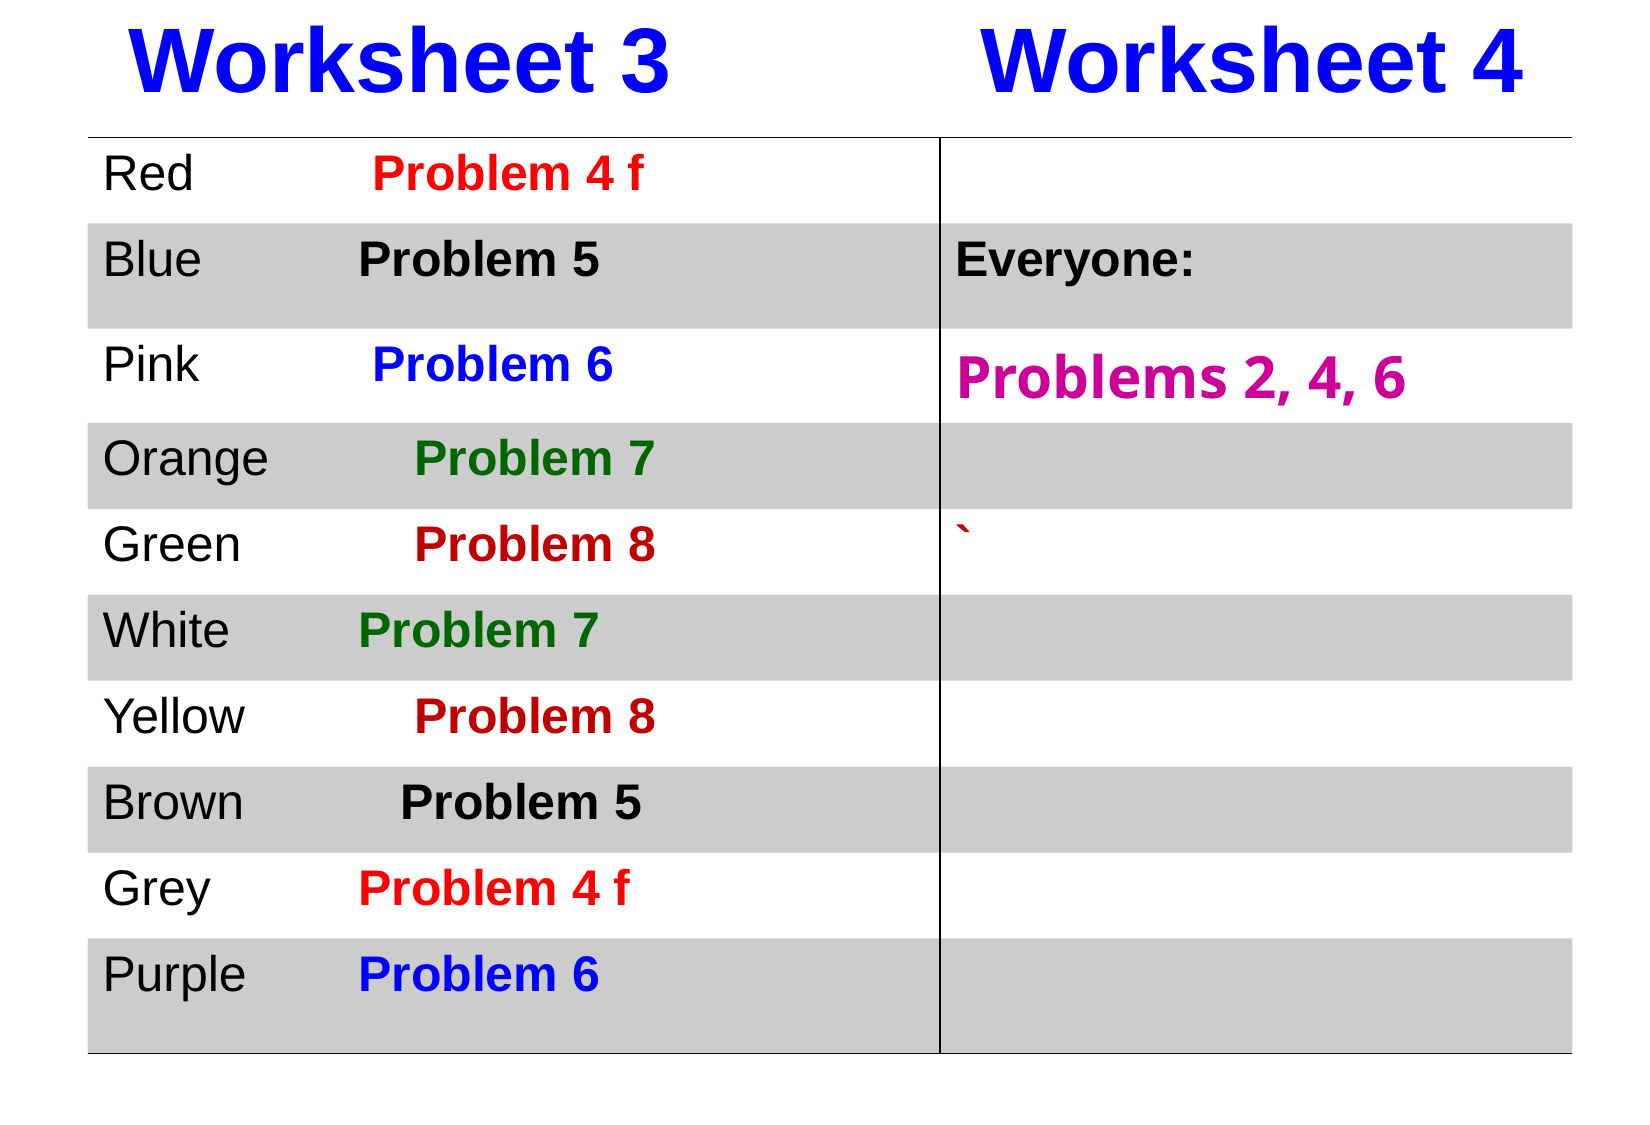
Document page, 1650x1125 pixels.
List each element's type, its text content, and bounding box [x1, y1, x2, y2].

table_header Red [88, 138, 343, 223]
table_cell Problem 5 [343, 223, 939, 329]
table_cell [941, 767, 1572, 853]
table_cell [941, 853, 1572, 938]
table_cell Purple [88, 938, 343, 1053]
table_cell Problem 8 [343, 509, 939, 595]
table_cell Blue [88, 223, 343, 329]
table_cell Yellow [88, 681, 343, 767]
table_cell Problem 5 [343, 767, 939, 853]
table_cell Grey [88, 853, 343, 938]
table_cell [941, 938, 1572, 1053]
table_cell Everyone: [941, 223, 1572, 329]
table_cell ` [941, 509, 1572, 595]
table_cell Problem 6 [343, 329, 939, 423]
table_cell Brown [88, 767, 343, 853]
table_cell [941, 595, 1572, 681]
table_cell Green [88, 509, 343, 595]
table_cell Problem 7 [343, 423, 939, 509]
table_header [941, 138, 1572, 223]
table_cell [941, 423, 1572, 509]
table_cell Pink [88, 329, 343, 423]
table_cell [941, 681, 1572, 767]
title Worksheet 3 Worksheet 4 [87, 1, 1650, 110]
table_cell Problem 4 f [343, 853, 939, 938]
table_header Problem 4 f [343, 138, 939, 223]
table_cell Problem 7 [343, 595, 939, 681]
table_cell Problems 2, 4, 6 [941, 329, 1572, 423]
table_cell Orange [88, 423, 343, 509]
table_cell Problem 8 [343, 681, 939, 767]
table_cell White [88, 595, 343, 681]
table_cell Problem 6 [343, 938, 939, 1053]
